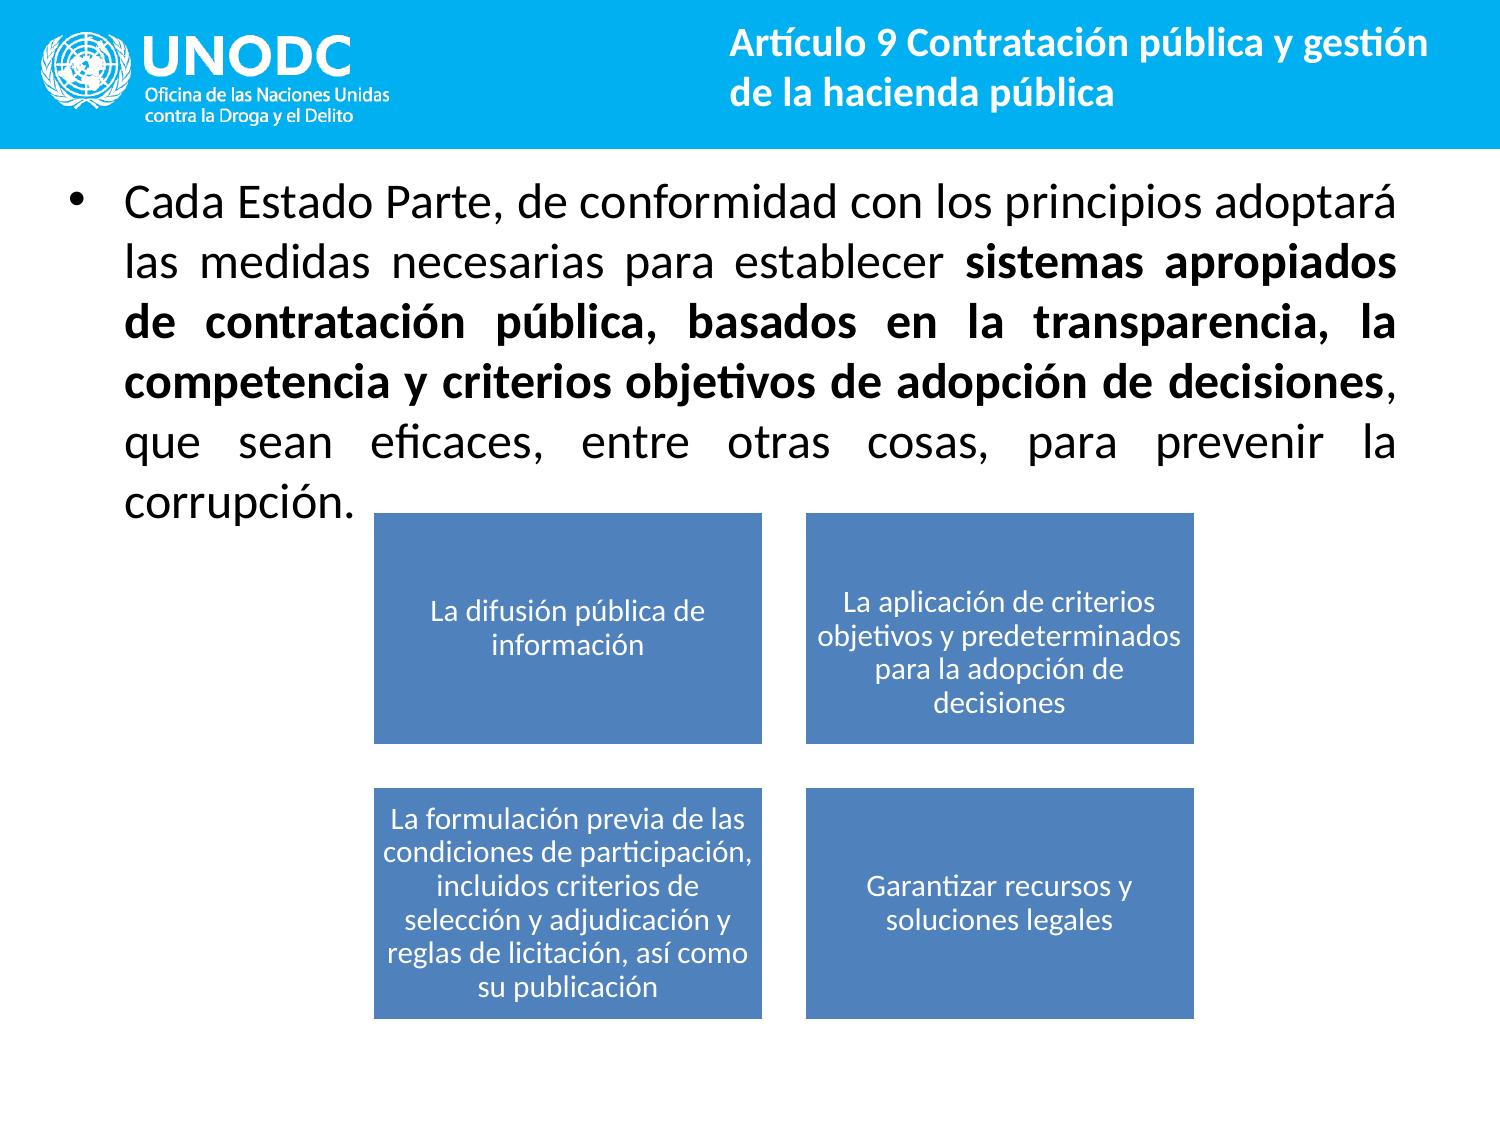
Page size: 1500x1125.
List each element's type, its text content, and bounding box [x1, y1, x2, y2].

picture [145, 37, 177, 76]
picture [317, 36, 349, 76]
text_box Artículo 9 Contratación pública y gestión de la hacienda pública [714, 6, 1465, 122]
picture [42, 37, 80, 105]
list Cada Estado Parte, de conformidad con los principios adoptará las medidas necesarias para establecer sistemas apropiados de contratación pública, basados en la transparencia, la competencia y criterios objetivos de adopción de decisiones, que sean eficaces, entre otras cosas, para prevenir la corrupción. [53, 160, 1414, 946]
picture [365, 88, 371, 101]
picture [187, 37, 222, 74]
picture [92, 99, 110, 105]
picture [195, 93, 200, 101]
picture [271, 93, 281, 101]
picture [278, 37, 311, 74]
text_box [371, 467, 1197, 1065]
picture [230, 36, 270, 76]
picture [114, 38, 129, 63]
picture [55, 33, 118, 96]
picture [237, 94, 243, 101]
picture [100, 63, 130, 100]
picture [209, 88, 215, 101]
